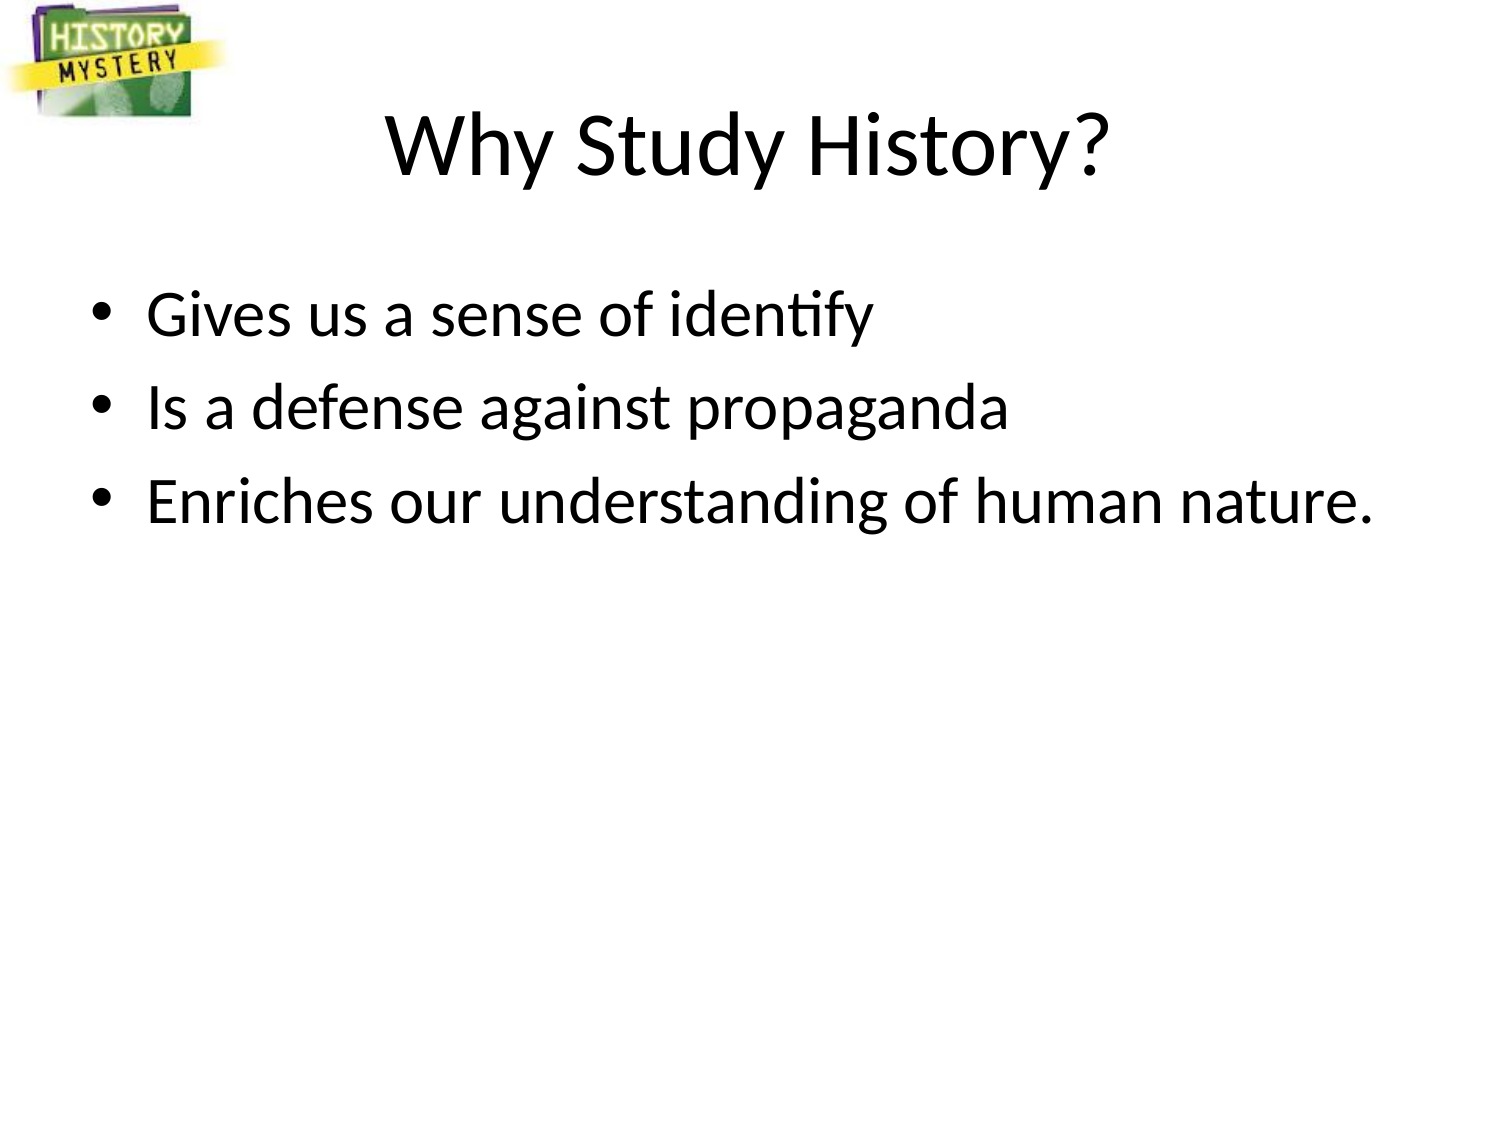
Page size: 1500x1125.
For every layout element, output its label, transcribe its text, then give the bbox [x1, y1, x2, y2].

picture [0, 0, 235, 138]
title Why Study History? [75, 45, 1425, 233]
list Gives us a sense of identify Is a defense against propaganda Enriches our understanding of human nature. [75, 262, 1425, 1005]
